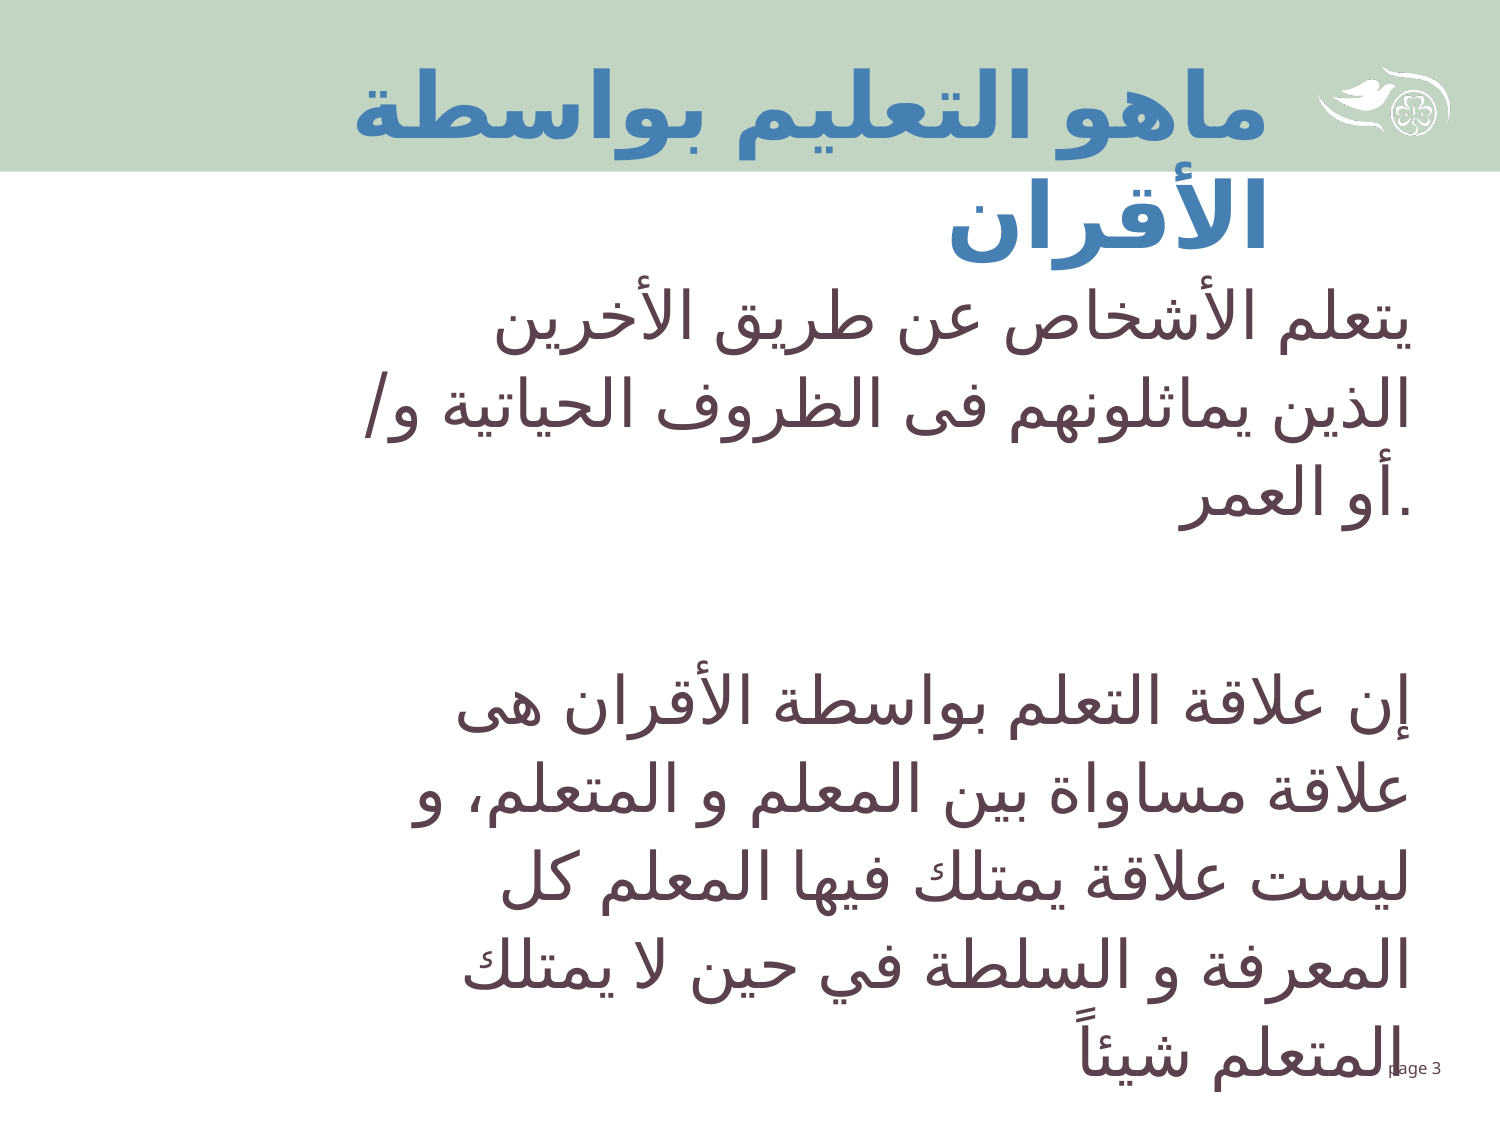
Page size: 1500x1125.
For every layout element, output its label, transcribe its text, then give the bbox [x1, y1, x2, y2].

picture [1316, 64, 1453, 136]
text_box يتعلم الأشخاص عن طريق الأخرين الذين يماثلونهم فى الظروف الحياتية و/ أو العمر. إن علاقة التعلم بواسطة الأقران هى علاقة مساواة بين المعلم و المتعلم، و ليست علاقة يمتلك فيها المعلم كل المعرفة و السلطة في حين لا يمتلك المتعلم شيئاً [333, 257, 1430, 1055]
text_box ماهو التعليم بواسطة الأقران [79, 39, 1288, 225]
